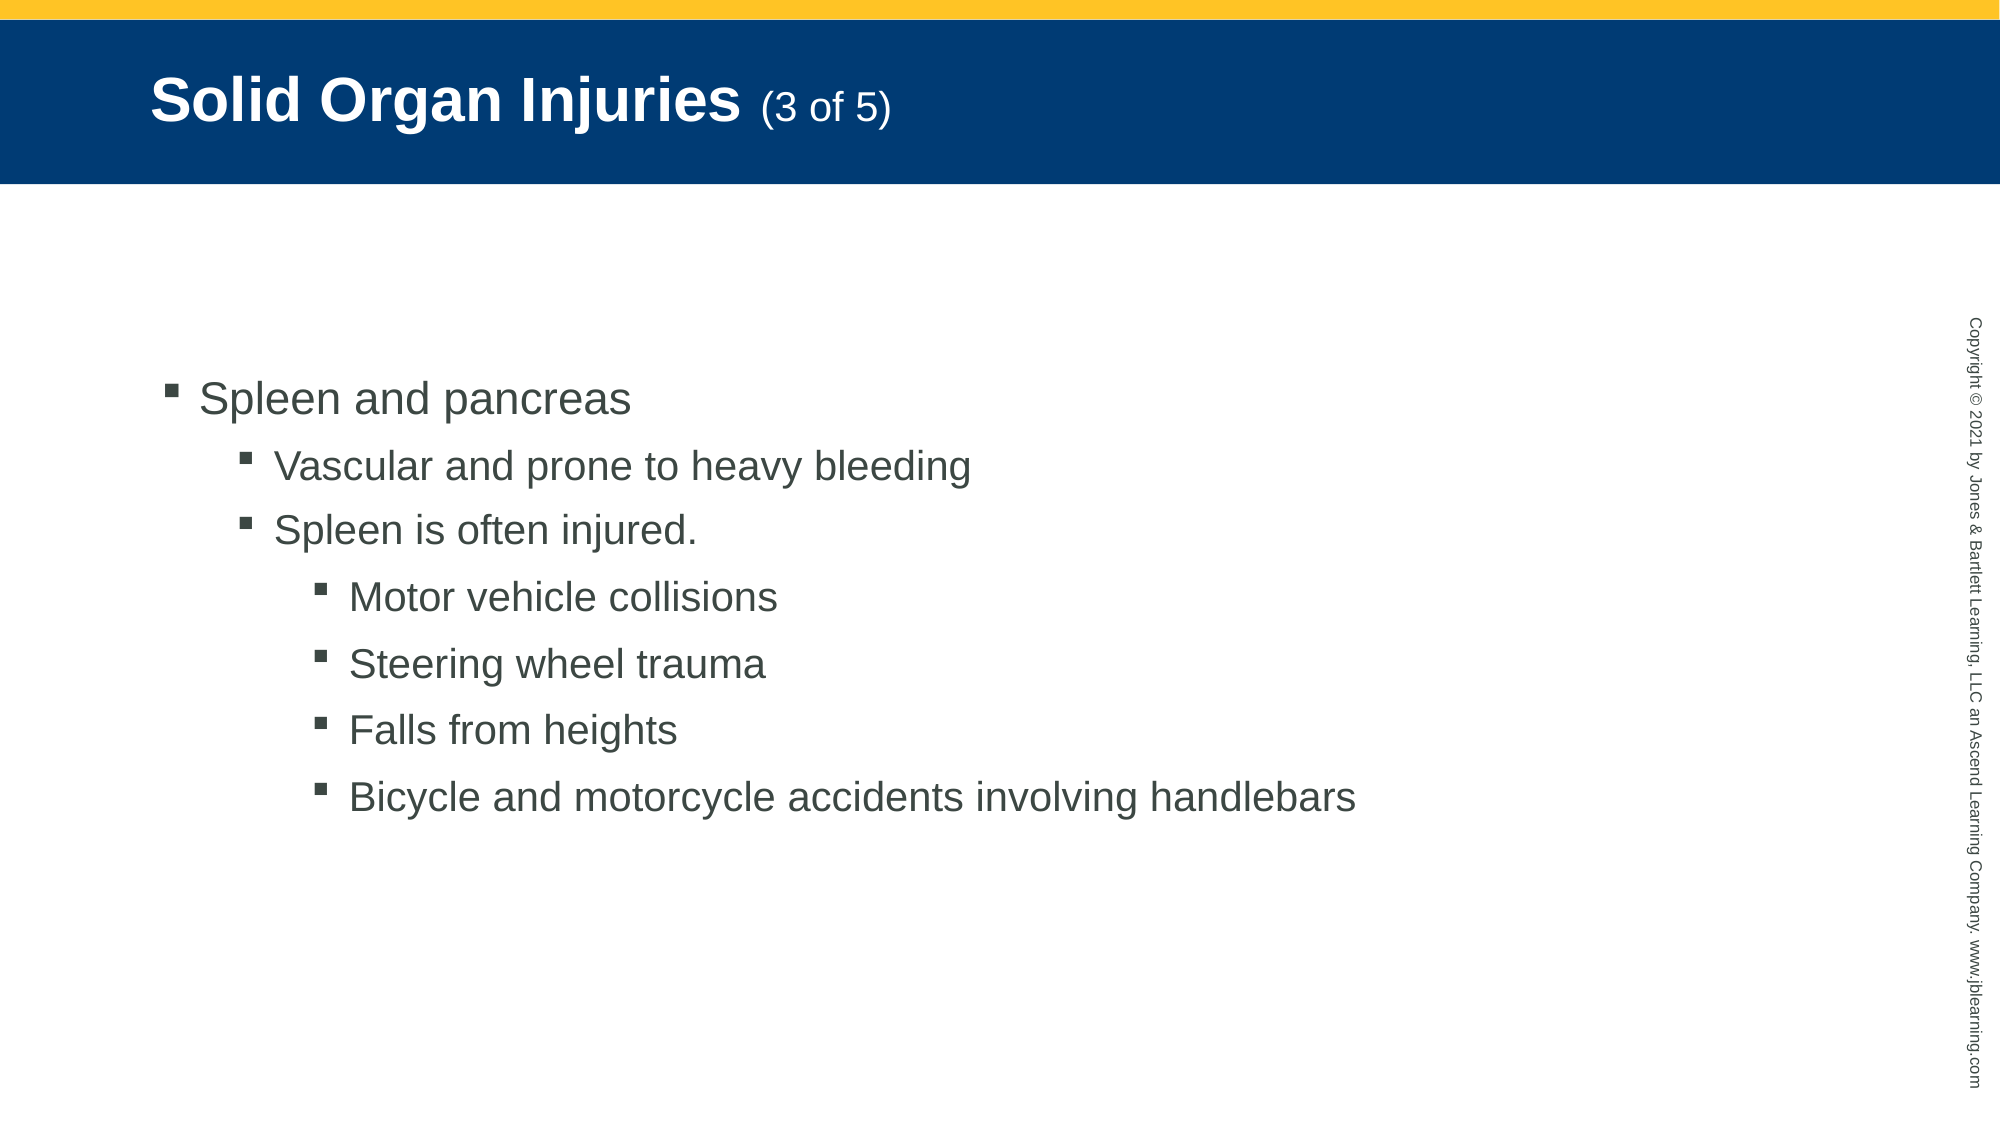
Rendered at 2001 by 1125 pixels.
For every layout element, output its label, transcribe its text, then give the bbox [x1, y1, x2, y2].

list Spleen and pancreas Vascular and prone to heavy bleeding Spleen is often injured. Motor vehicle collisions Steering wheel trauma Falls from heights Bicycle and motorcycle accidents involving handlebars [146, 361, 1859, 1016]
title Solid Organ Injuries (3 of 5) [0, 19, 2000, 185]
